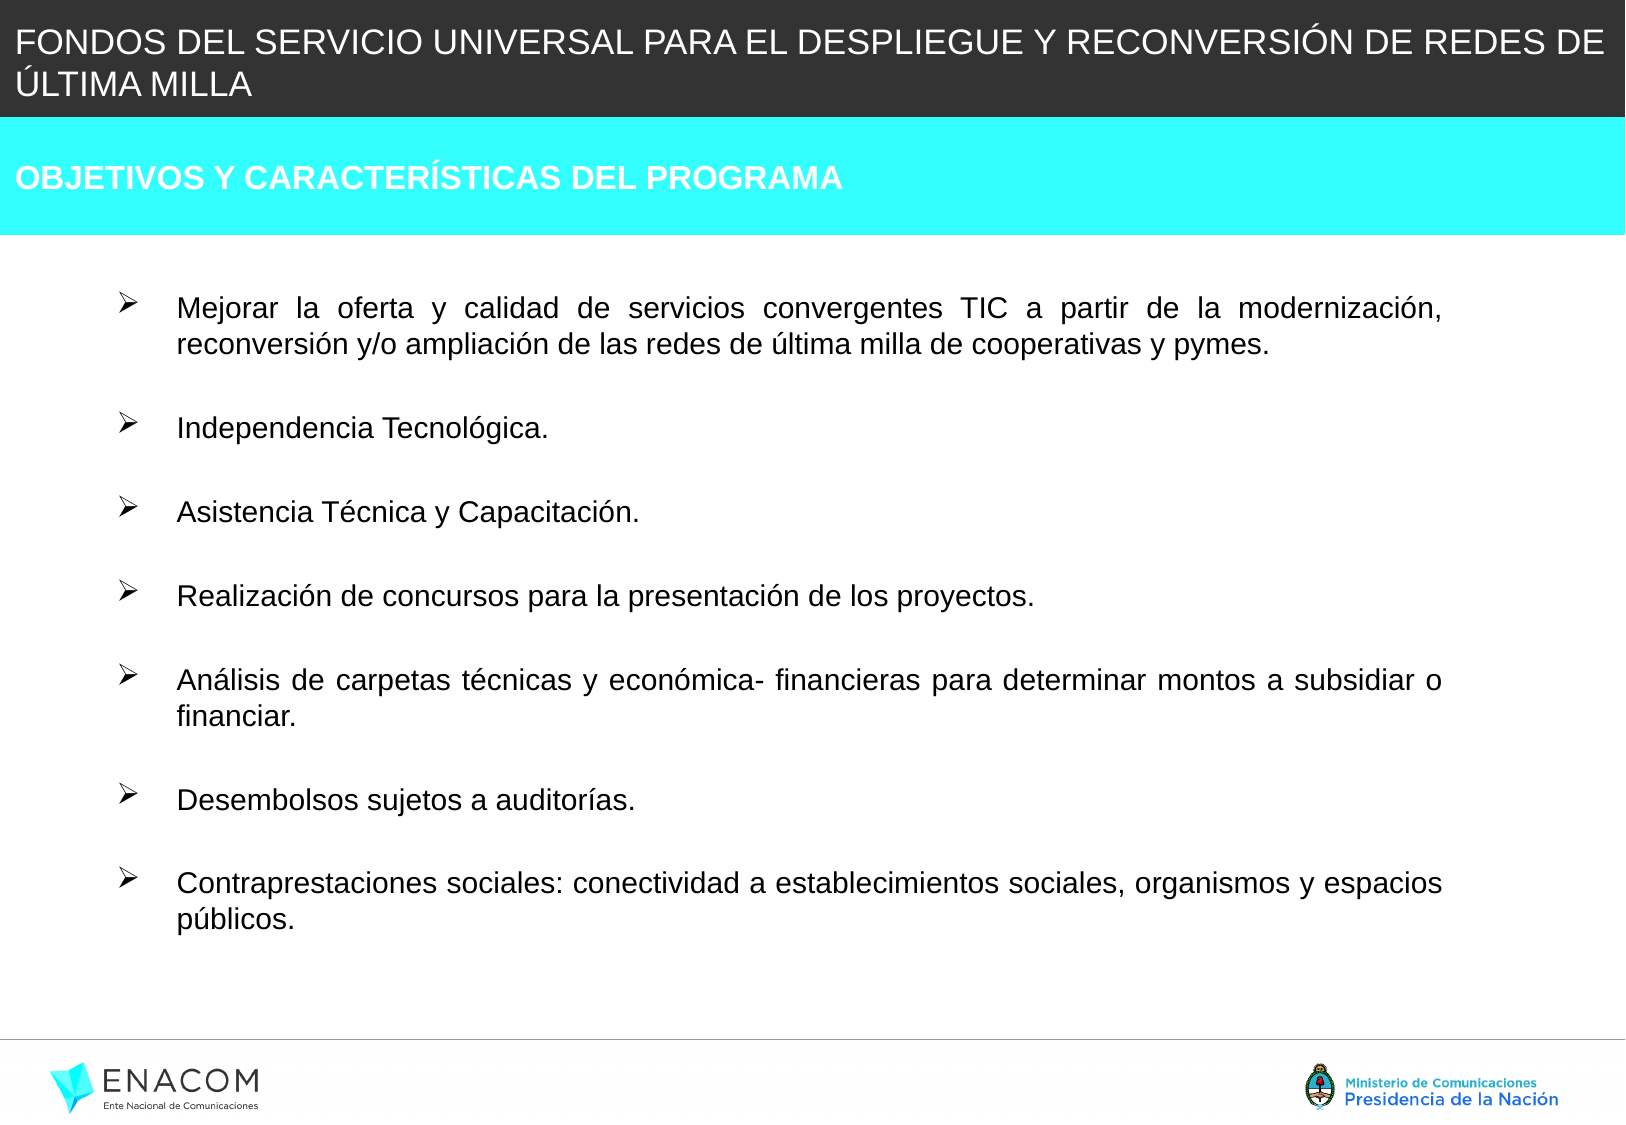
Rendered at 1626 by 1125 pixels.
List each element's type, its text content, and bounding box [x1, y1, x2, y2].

subtitle Mejorar la oferta y calidad de servicios convergentes TIC a partir de la modernización, reconversión y/o ampliación de las redes de última milla de cooperativas y pymes. Independencia Tecnológica. Asistencia Técnica y Capacitación. Realización de concursos para la presentación de los proyectos. Análisis de carpetas técnicas y económica- financieras para determinar montos a subsidiar o financiar. Desembolsos sujetos a auditorías. Contraprestaciones sociales: conectividad a establecimientos sociales, organismos y espacios públicos. [101, 280, 1459, 955]
picture [0, 1039, 1625, 1114]
picture [0, 0, 1625, 236]
